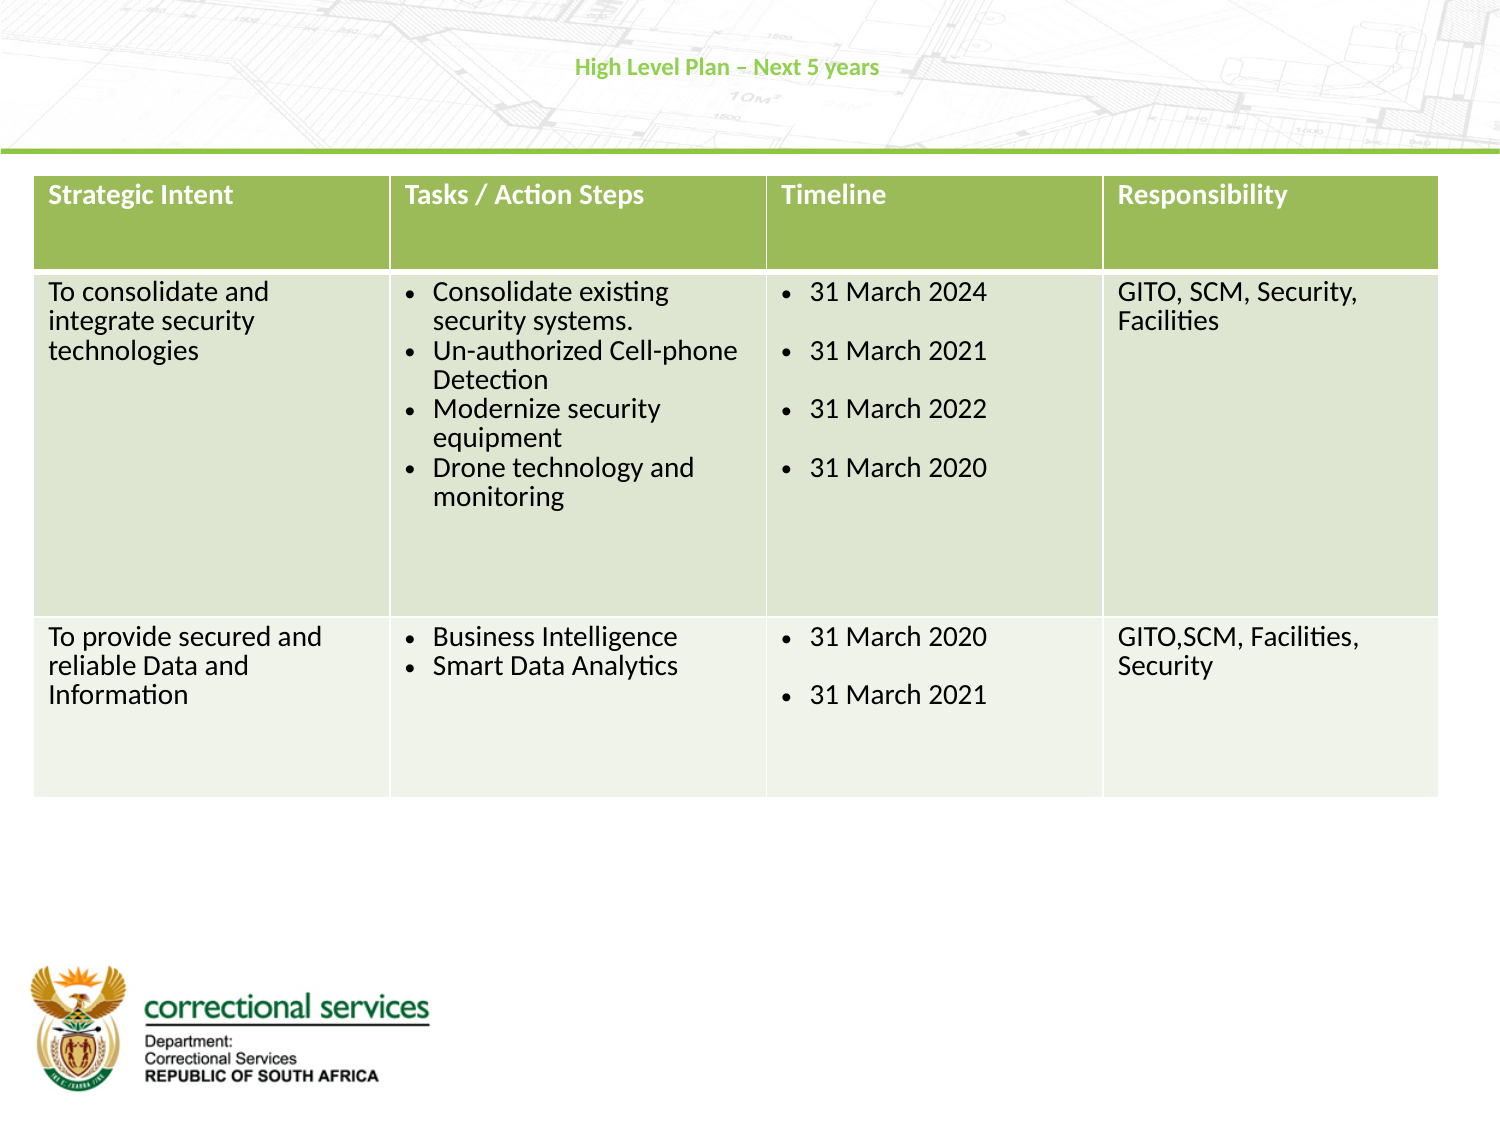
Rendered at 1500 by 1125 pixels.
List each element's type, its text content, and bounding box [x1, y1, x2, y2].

table_cell Consolidate existing security systems. Un-authorized Cell-phone Detection Modernize security equipment Drone technology and monitoring [391, 275, 766, 616]
table_cell 31 March 2024 31 March 2021 31 March 2022 31 March 2020 [767, 275, 1102, 616]
table_cell Business Intelligence Smart Data Analytics [391, 618, 766, 797]
table_cell GITO, SCM, Security, Facilities [1104, 275, 1438, 616]
table_cell To consolidate and integrate security technologies [34, 275, 389, 616]
table_cell 31 March 2020 31 March 2021 [767, 618, 1102, 797]
picture [0, 936, 481, 1125]
table_cell GITO,SCM, Facilities, Security [1104, 618, 1438, 797]
table_header Strategic Intent [34, 176, 389, 269]
table_header Responsibility [1104, 176, 1438, 269]
table_cell To provide secured and reliable Data and Information [34, 618, 389, 797]
picture [0, 0, 1500, 154]
table_header Timeline [767, 176, 1102, 269]
table_header Tasks / Action Steps [391, 176, 766, 269]
title High Level Plan – Next 5 years [20, 42, 1440, 88]
